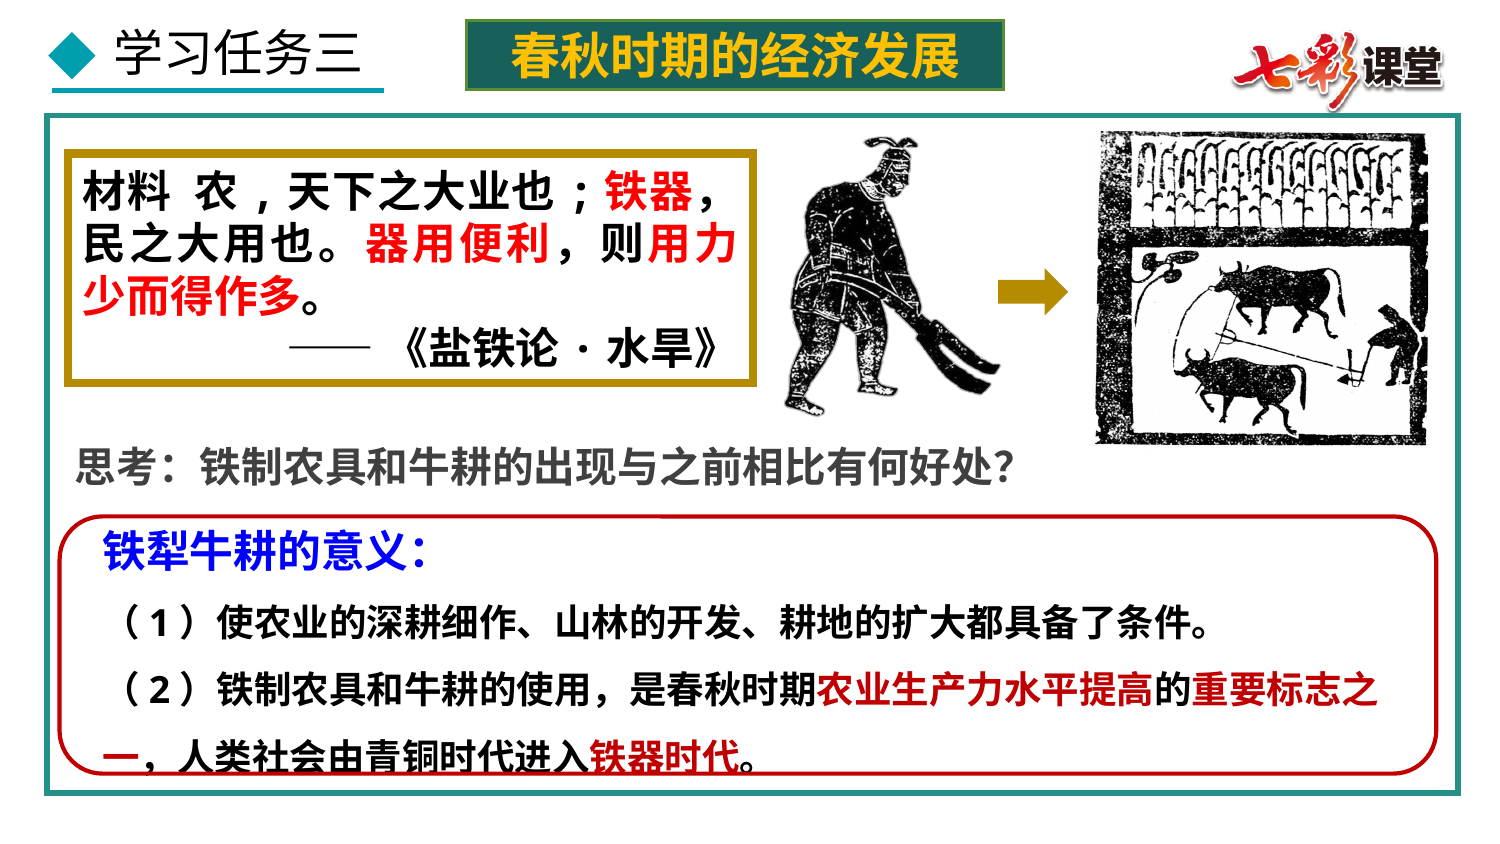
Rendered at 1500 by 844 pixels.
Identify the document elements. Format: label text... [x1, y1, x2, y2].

text_box 春秋时期的经济发展 [465, 19, 1005, 90]
picture [780, 130, 1005, 420]
text_box 铁犁牛耕的意义： （1）使农业的深耕细作、山林的开发、耕地的扩大都具备了条件。 （2）铁制农具和牛耕的使用，是春秋时期农业生产力水平提高的重要标志之一，人类社会由青铜时代进入铁器时代。 [87, 771, 1413, 787]
picture [1091, 130, 1429, 450]
text_box 材料 农,天下之大业也;铁器，民之大用也。器用便利，则用力少而得作多。 ——《盐铁论·水旱》 [67, 153, 753, 383]
text_box [58, 515, 1438, 775]
text_box 思考：铁制农具和牛耕的出现与之前相比有何好处？ [59, 433, 1043, 499]
text_box [1005, 265, 1070, 318]
picture [1228, 26, 1449, 113]
